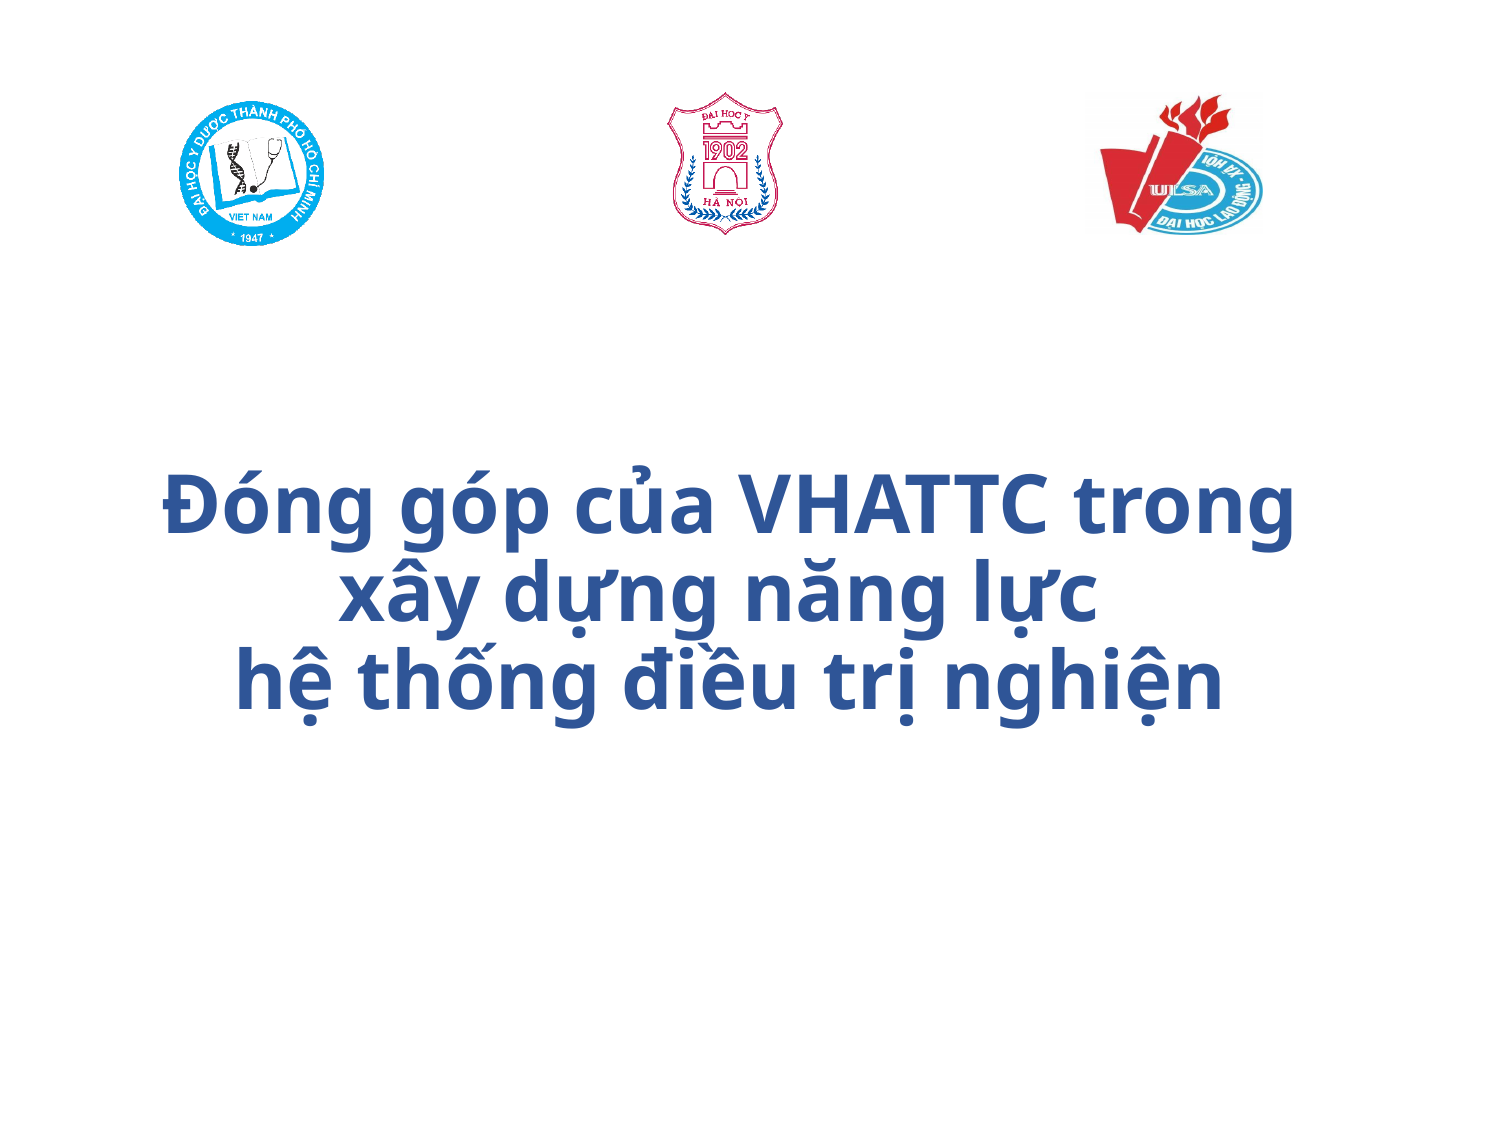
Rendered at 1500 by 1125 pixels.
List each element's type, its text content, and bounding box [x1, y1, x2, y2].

picture [178, 181, 236, 246]
title Đóng góp của VHATTC trong xây dựng năng lực hệ thống điều trị nghiện [87, 342, 1372, 735]
picture [267, 190, 324, 246]
picture [217, 193, 301, 226]
picture [264, 101, 324, 158]
picture [667, 92, 783, 235]
picture [1085, 92, 1263, 235]
picture [178, 101, 239, 167]
picture [194, 119, 306, 209]
